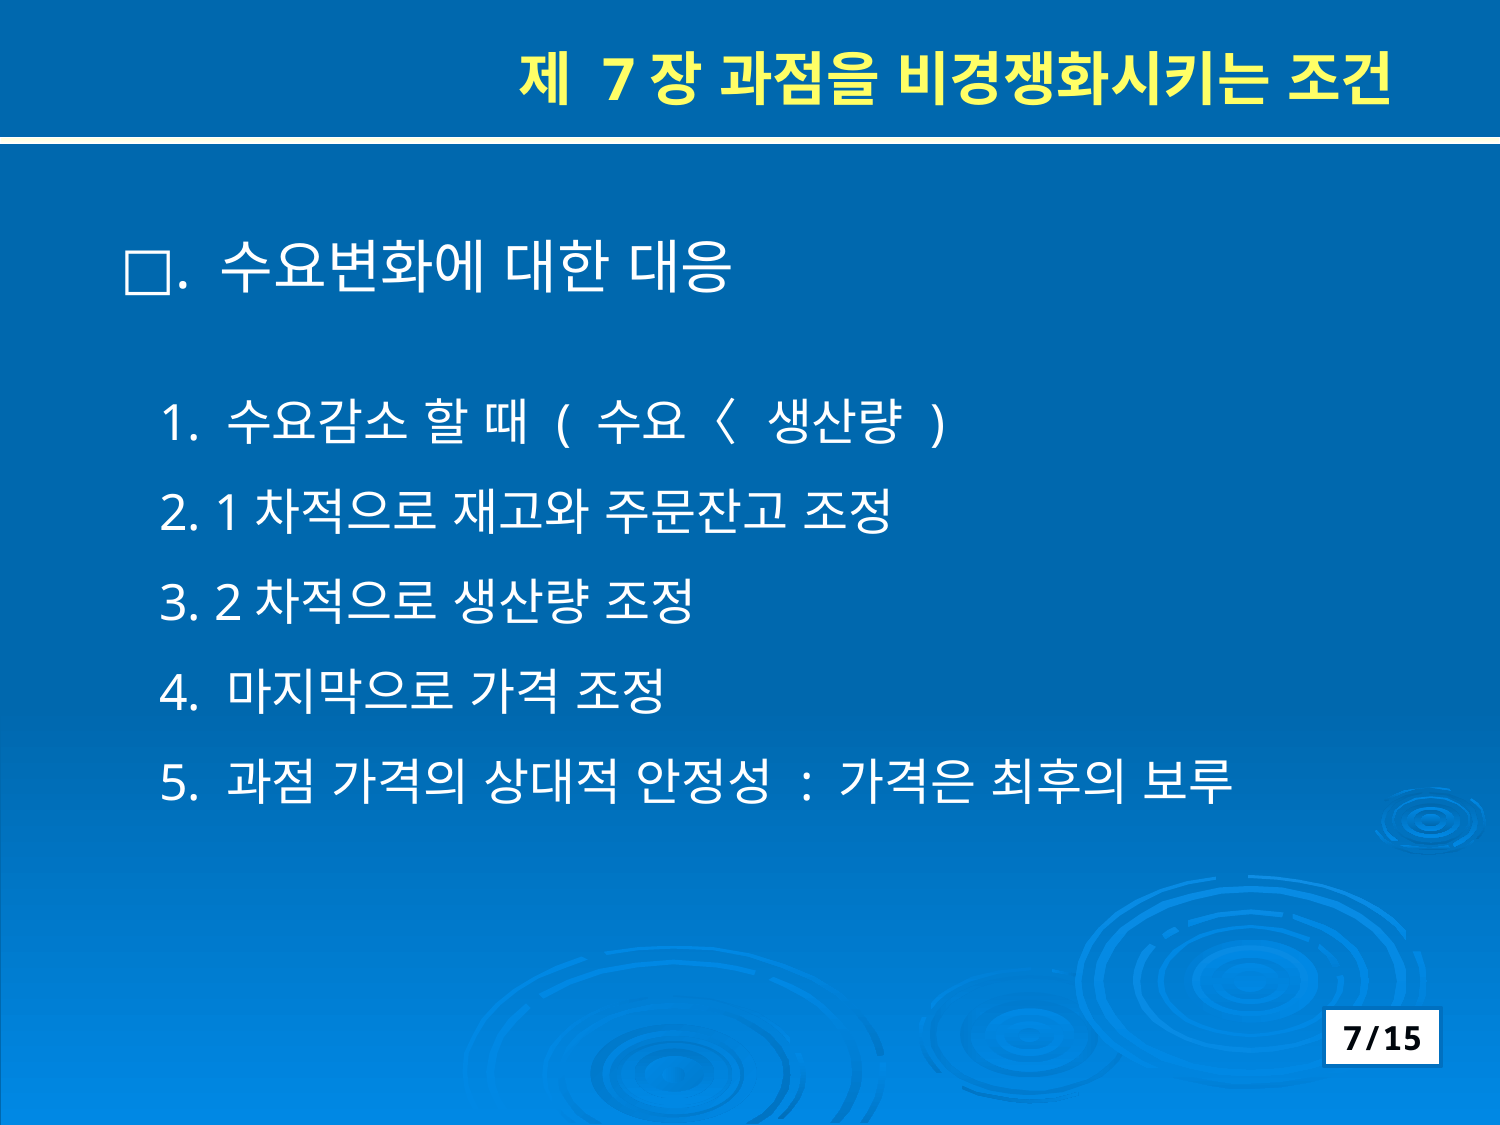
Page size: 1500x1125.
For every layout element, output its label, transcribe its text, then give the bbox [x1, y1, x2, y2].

text_box 7/15 [1322, 1006, 1443, 1068]
text_box 제 7장 과점을 비경쟁화시키는 조건 [503, 35, 1477, 120]
text_box □. 수요변화에 대한 대응 1. 수요감소 할 때 ( 수요〈 생산량 ) 2. 1차적으로 재고와 주문잔고 조정 3. 2차적으로 생산량 조정 4. 마지막으로 가격 조정 5. 과점 가격의 상대적 안정성 : 가격은 최후의 보루 [105, 222, 1383, 818]
text_box [0, 137, 1500, 144]
